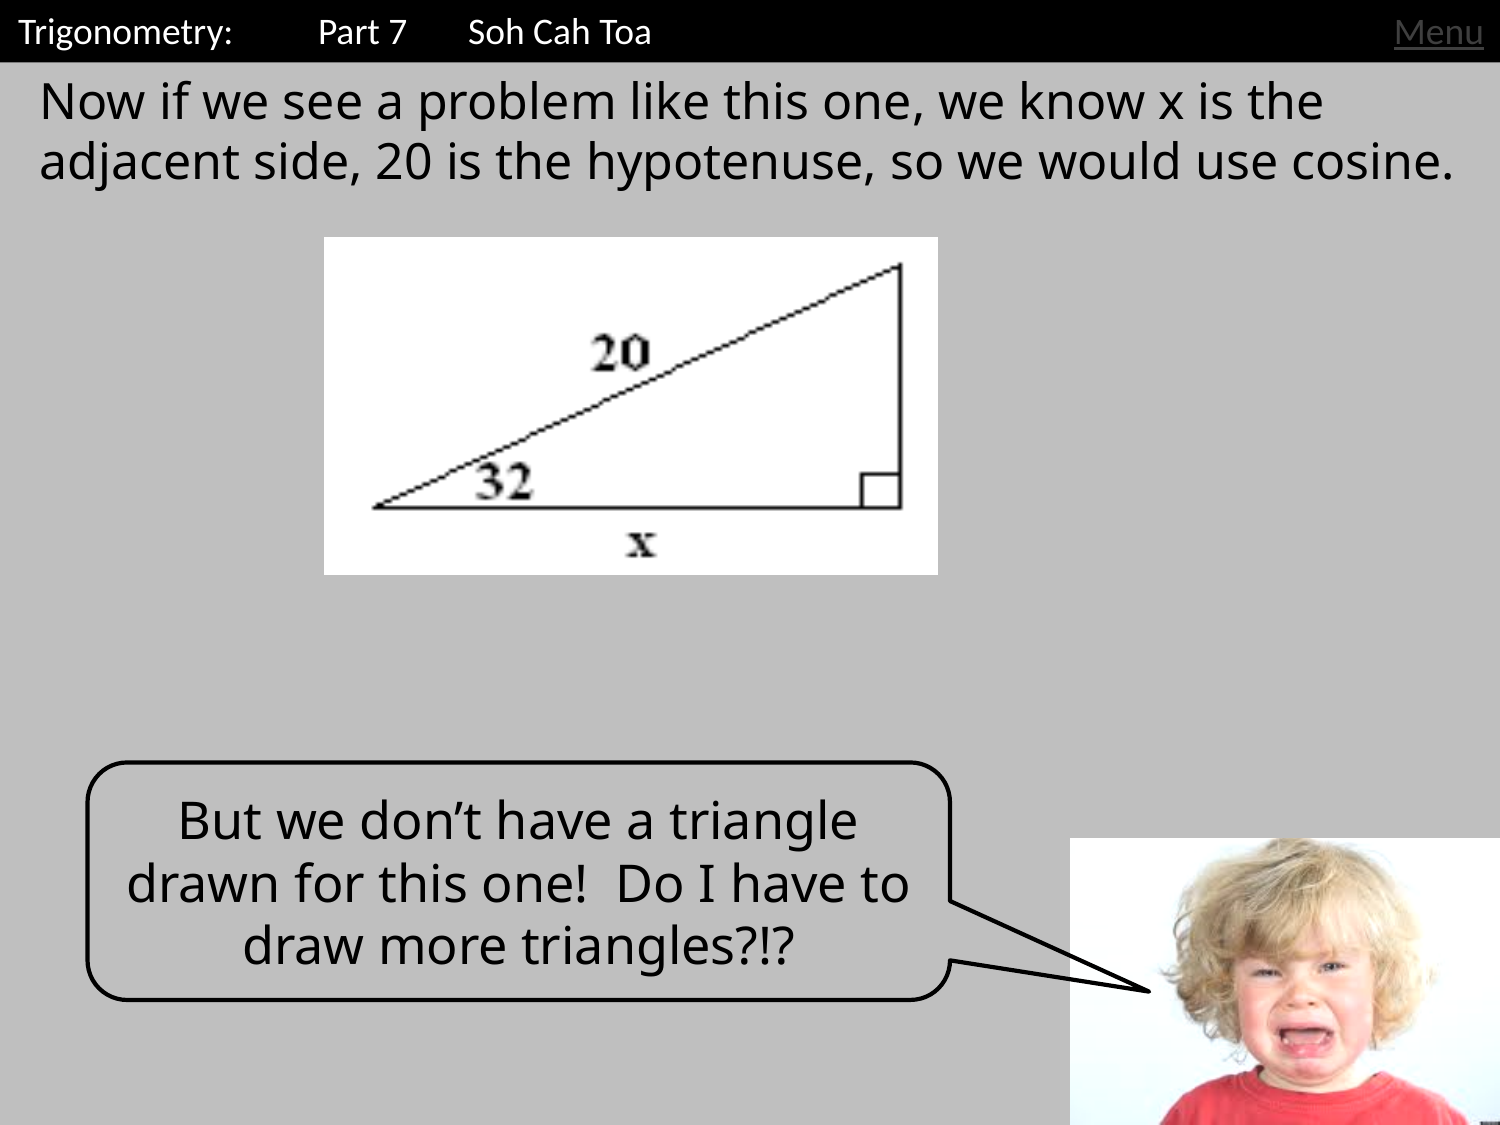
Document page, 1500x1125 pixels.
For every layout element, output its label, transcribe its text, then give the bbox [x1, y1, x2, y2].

text_box But we don’t have a triangle drawn for this one! Do I have to draw more triangles?!? [85, 760, 1064, 1003]
picture [324, 237, 938, 576]
text_box Now if we see a problem like this one, we know x is the adjacent side, 20 is the hypotenuse, so we would use cosine. [24, 62, 1475, 198]
text_box Trigonometry: Part 7 Soh Cah Toa [3, 0, 668, 60]
text_box Menu [1379, 0, 1500, 60]
picture [1069, 838, 1500, 1125]
text_box [0, 0, 1500, 64]
